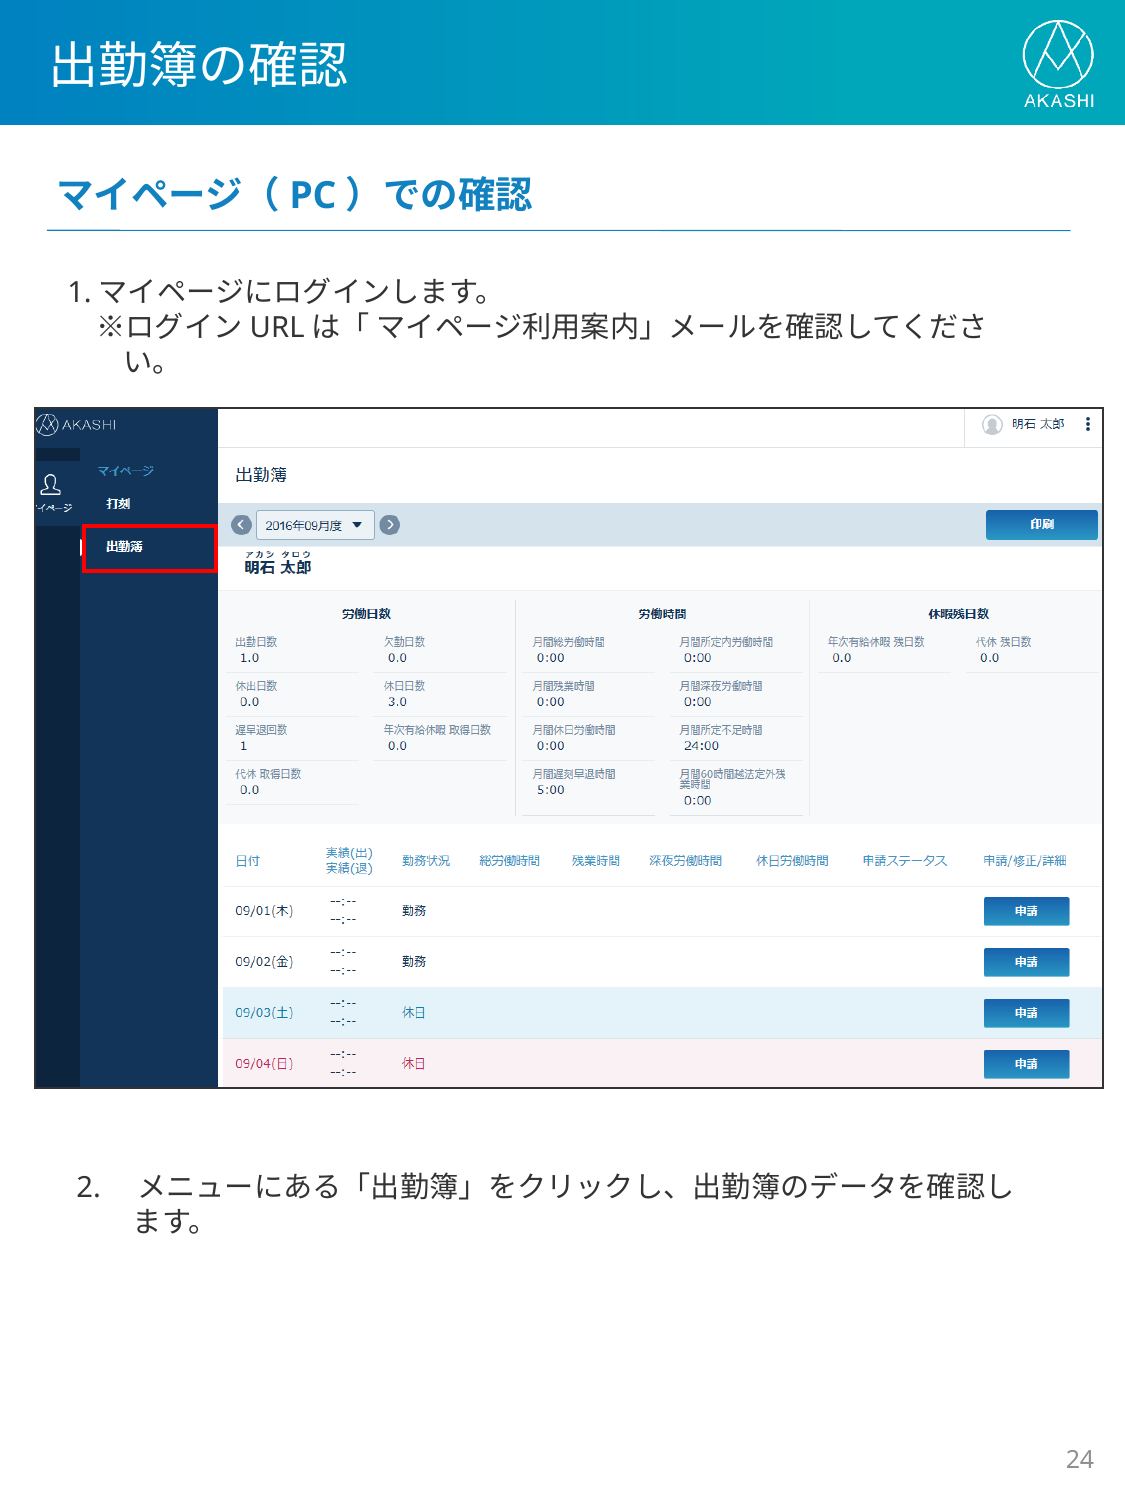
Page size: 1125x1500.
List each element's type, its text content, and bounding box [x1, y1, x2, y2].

title 出勤簿の確認 [33, 0, 1045, 123]
text_box マイページ（PC）での確認 [41, 163, 549, 224]
picture [1045, 9, 1103, 117]
picture [35, 408, 1103, 1088]
text_box 1.マイページにログインします。 ※ログインURLは「 マイページ利用案内」メールを確認してください。 [52, 265, 1030, 386]
text_box 2. メニューにある「出勤簿」をクリックし、出勤簿のデータを確認します。 [61, 1161, 1039, 1247]
slide_number 23 [856, 1420, 1110, 1500]
